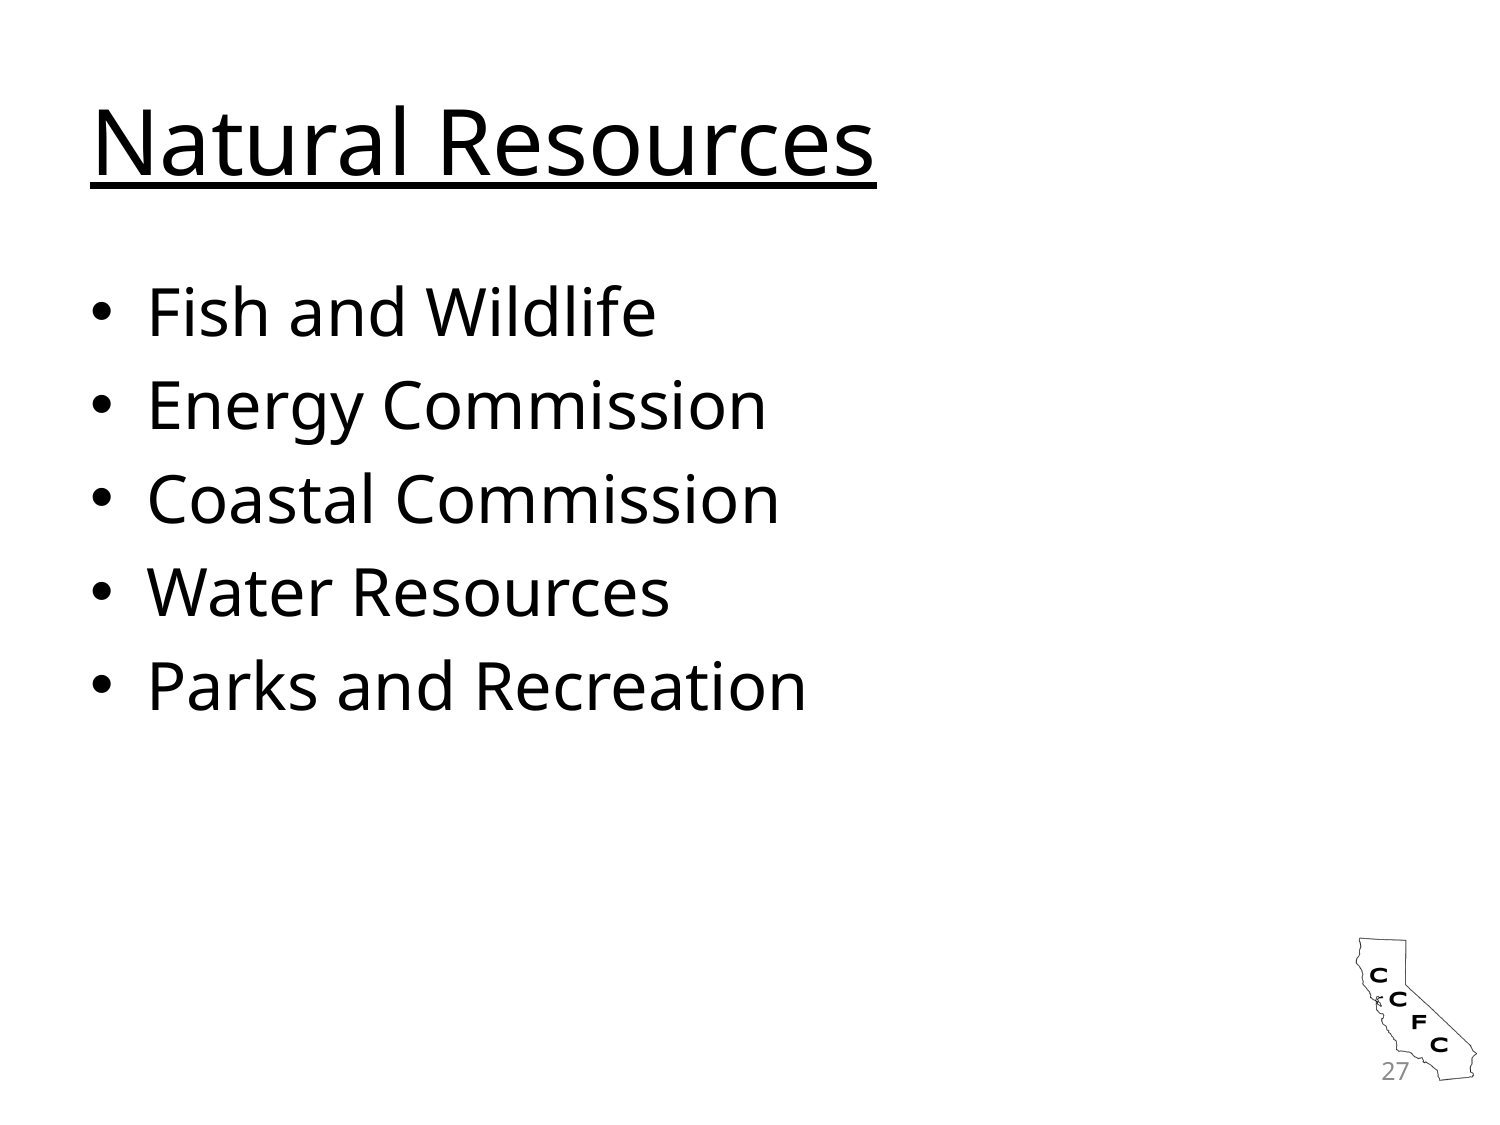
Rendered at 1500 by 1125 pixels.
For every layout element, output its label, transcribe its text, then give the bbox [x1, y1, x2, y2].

slide_number 27 [1074, 1042, 1425, 1103]
picture [1350, 934, 1480, 1085]
title Natural Resources [75, 45, 1425, 233]
list Fish and Wildlife Energy Commission Coastal Commission Water Resources Parks and Recreation [75, 262, 1425, 1005]
